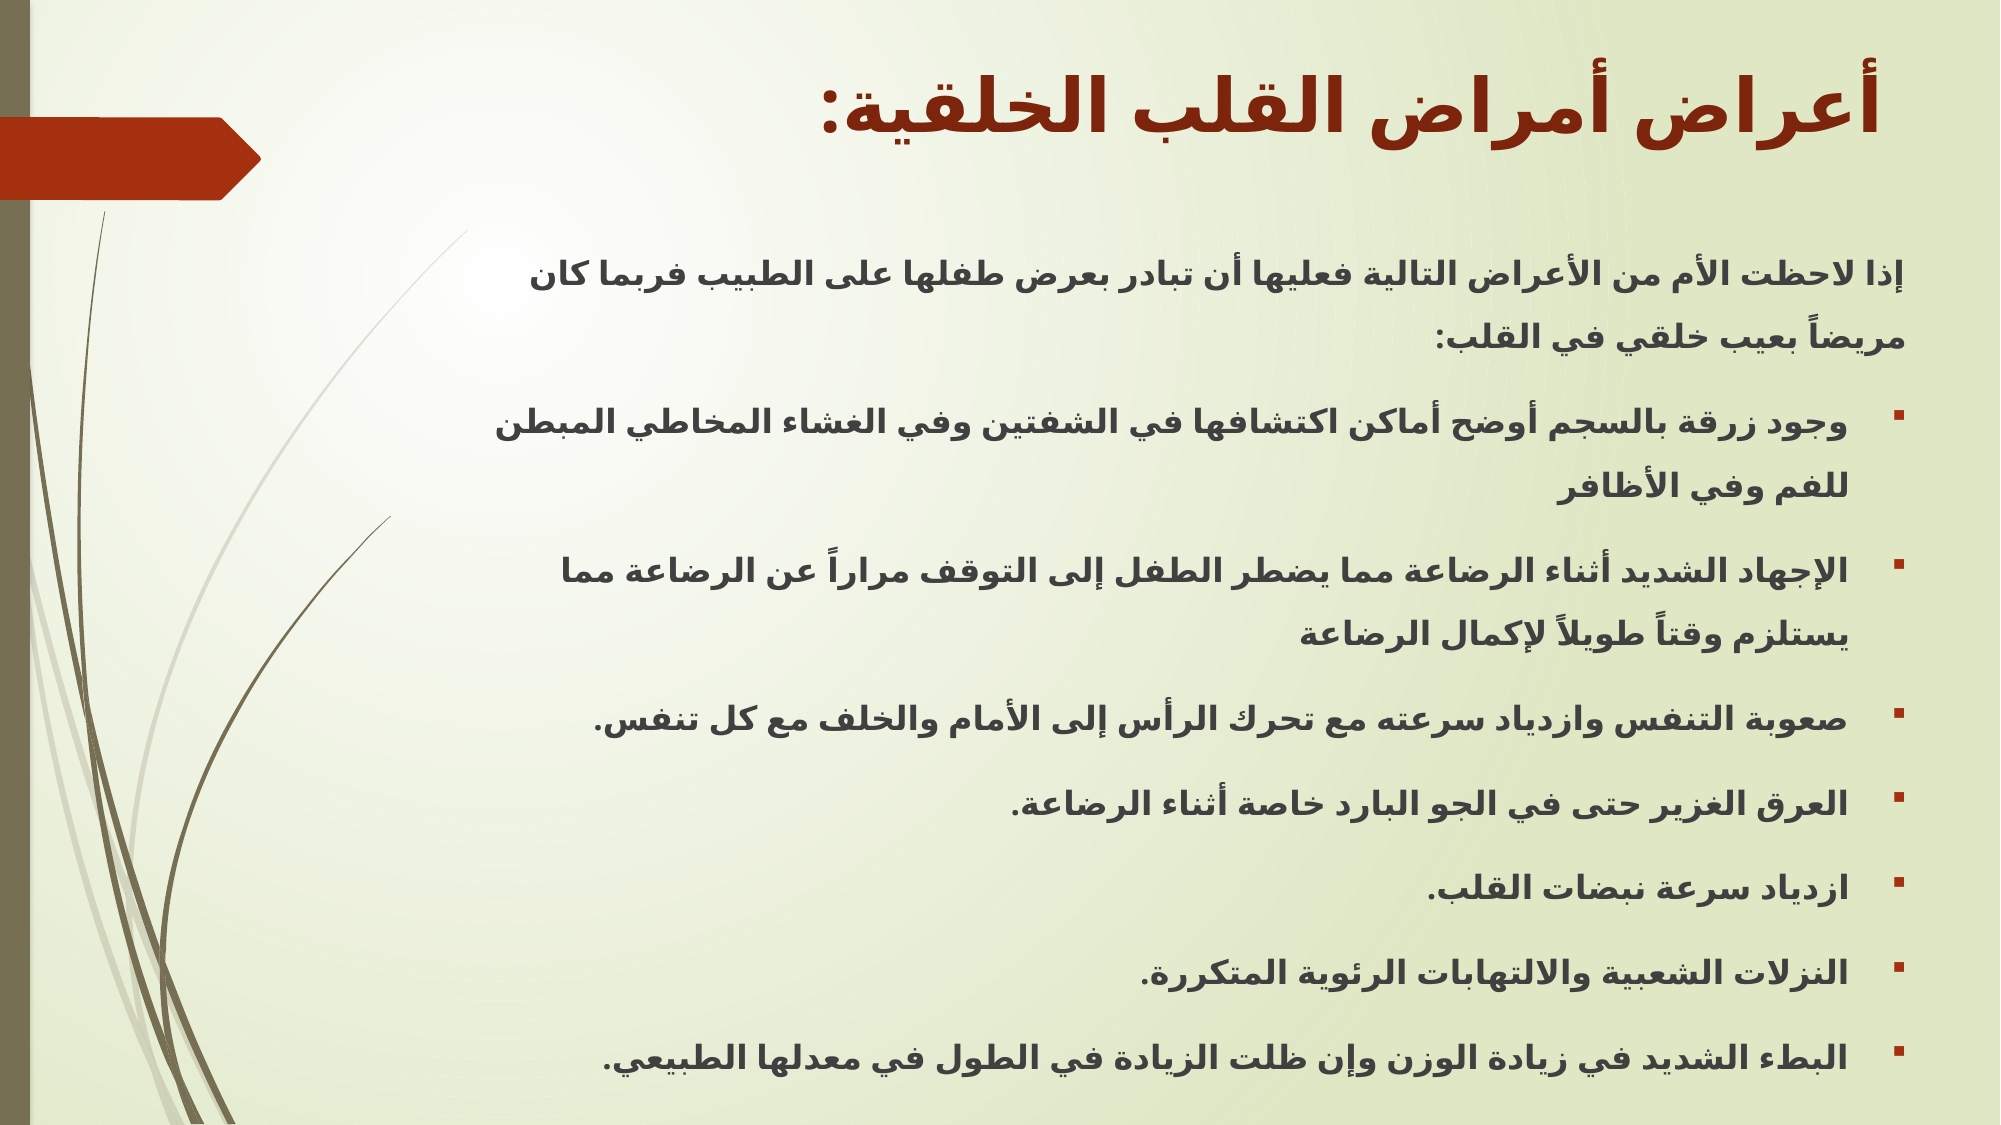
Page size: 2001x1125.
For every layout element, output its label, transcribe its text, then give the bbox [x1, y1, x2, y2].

list إذا لاحظت الأم من الأعراض التالية فعليها أن تبادر بعرض طفلها على الطبيب فربما كان مريضاً بعيب خلقي في القلب: وجود زرقة بالسجم أوضح أماكن اكتشافها في الشفتين وفي الغشاء المخاطي المبطن للفم وفي الأظافر الإجهاد الشديد أثناء الرضاعة مما يضطر الطفل إلى التوقف مراراً عن الرضاعة مما يستلزم وقتاً طويلاً لإكمال الرضاعة صعوبة التنفس وازدياد سرعته مع تحرك الرأس إلى الأمام والخلف مع كل تنفس. العرق الغزير حتى في الجو البارد خاصة أثناء الرضاعة. ازدياد سرعة نبضات القلب. النزلات الشعبية والالتهابات الرئوية المتكررة. البطء الشديد في زيادة الوزن وإن ظلت الزيادة في الطول في معدلها الطبيعي. [459, 220, 1922, 840]
title أعراض أمراض القلب الخلقية: [436, 50, 1899, 261]
